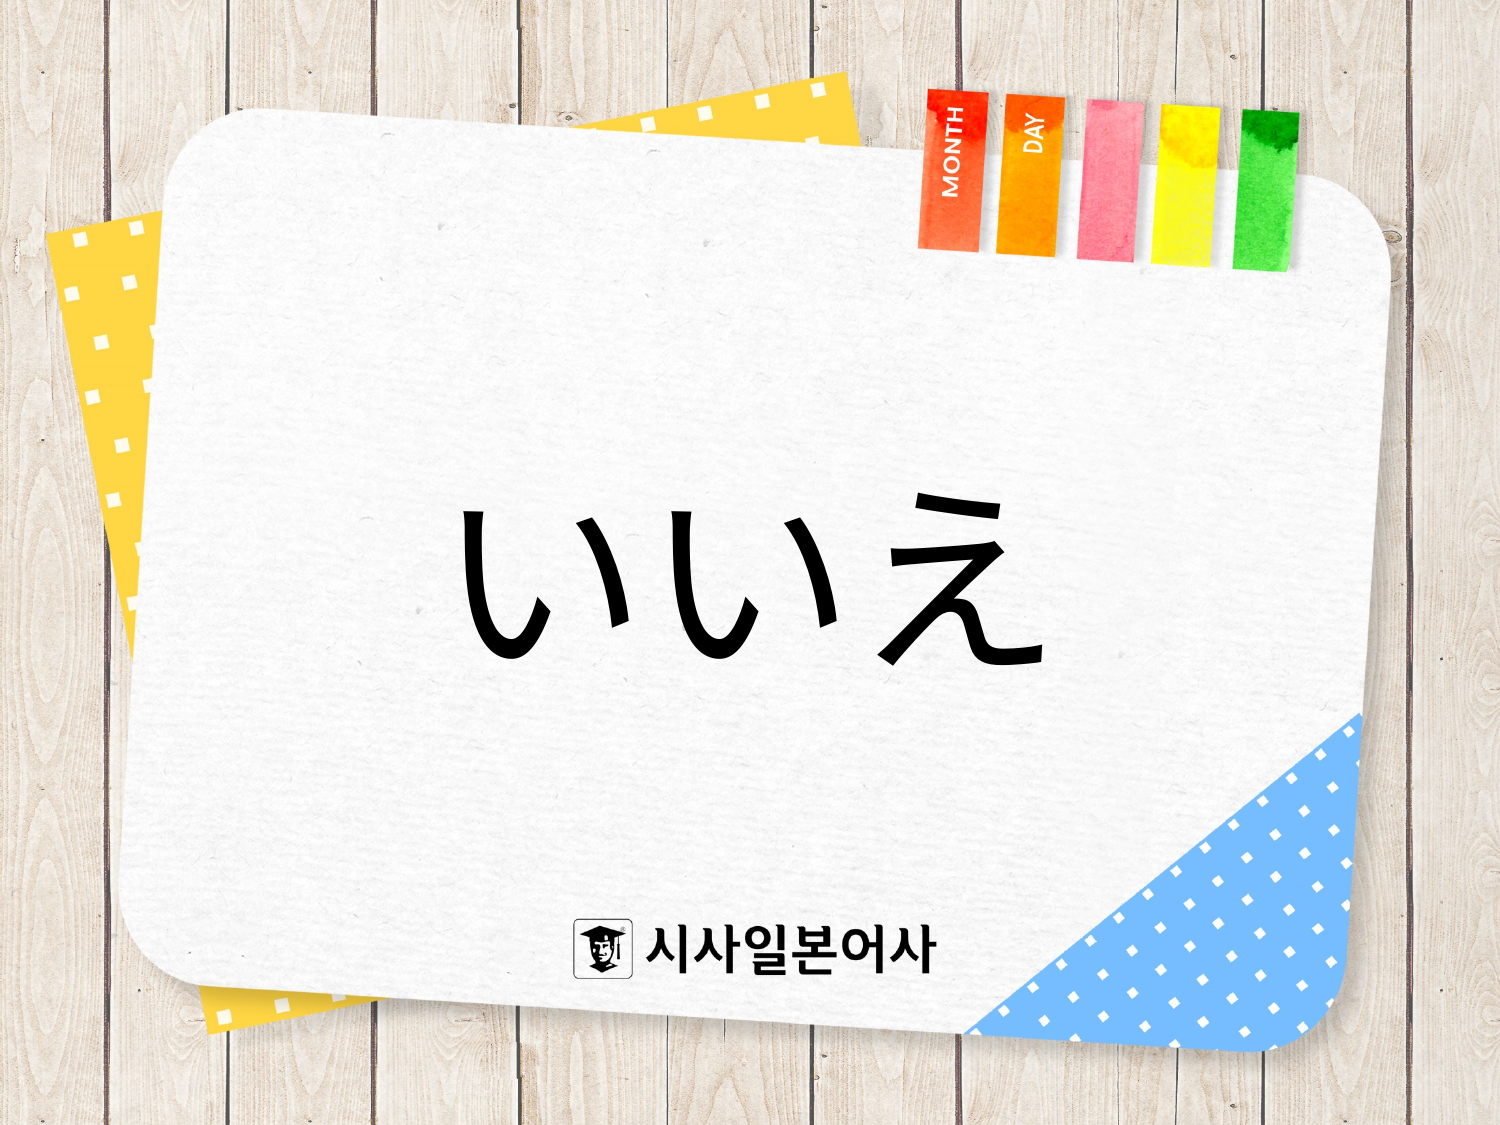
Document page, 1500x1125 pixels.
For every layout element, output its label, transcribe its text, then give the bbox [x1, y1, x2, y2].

title いいえ [75, 338, 1425, 811]
picture [0, 0, 1500, 1125]
